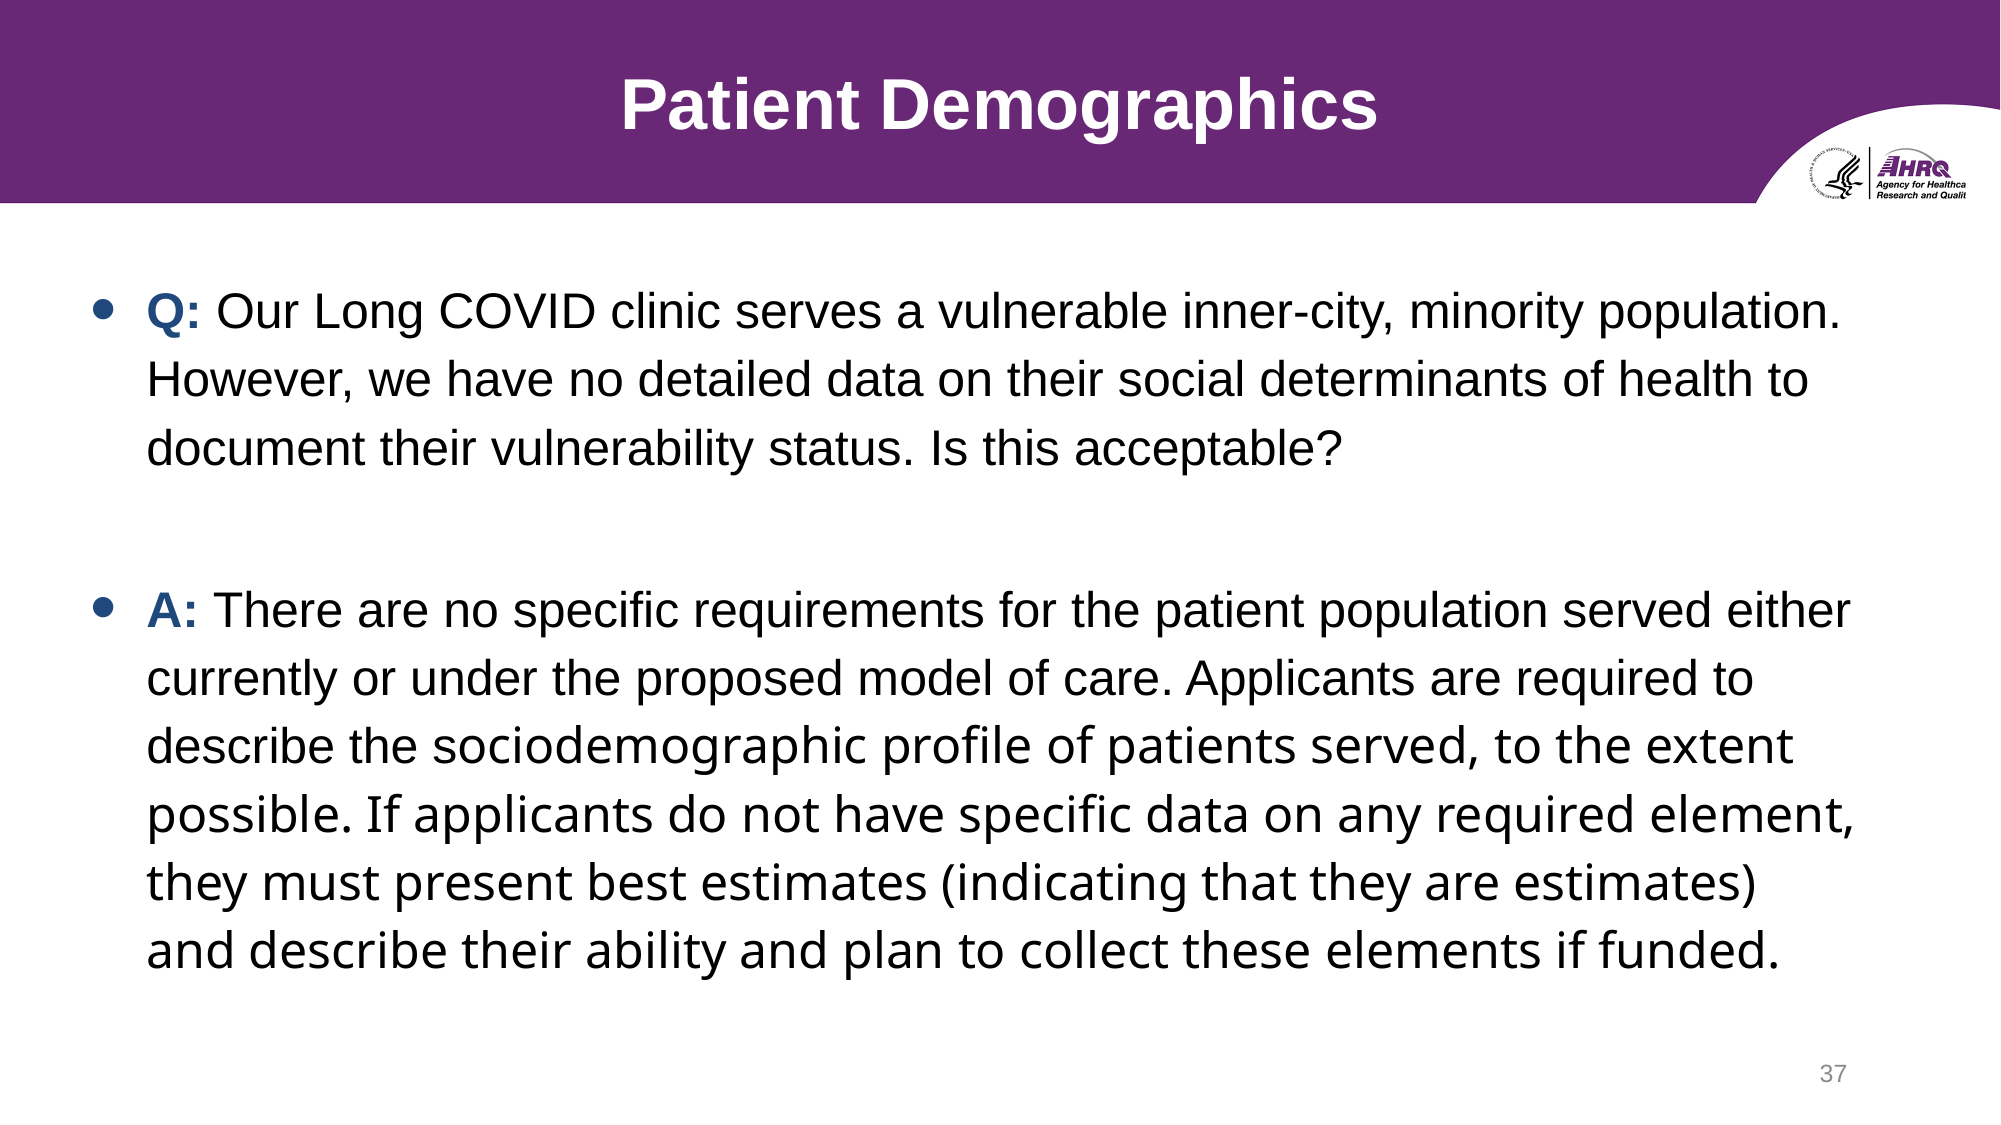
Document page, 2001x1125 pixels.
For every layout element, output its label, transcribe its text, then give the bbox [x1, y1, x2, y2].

slide_number 37 [1412, 1042, 1863, 1103]
title Patient Demographics [275, 50, 1725, 152]
list Q: Our Long COVID clinic serves a vulnerable inner-city, minority population. However, we have no detailed data on their social determinants of health to document their vulnerability status. Is this acceptable? A: There are no specific requirements for the patient population served either currently or under the proposed model of care. Applicants are required to describe the sociodemographic profile of patients served, to the extent possible. If applicants do not have specific data on any required element, they must present best estimates (indicating that they are estimates) and describe their ability and plan to collect these elements if funded. [75, 262, 1875, 1068]
picture [0, 0, 2001, 1125]
